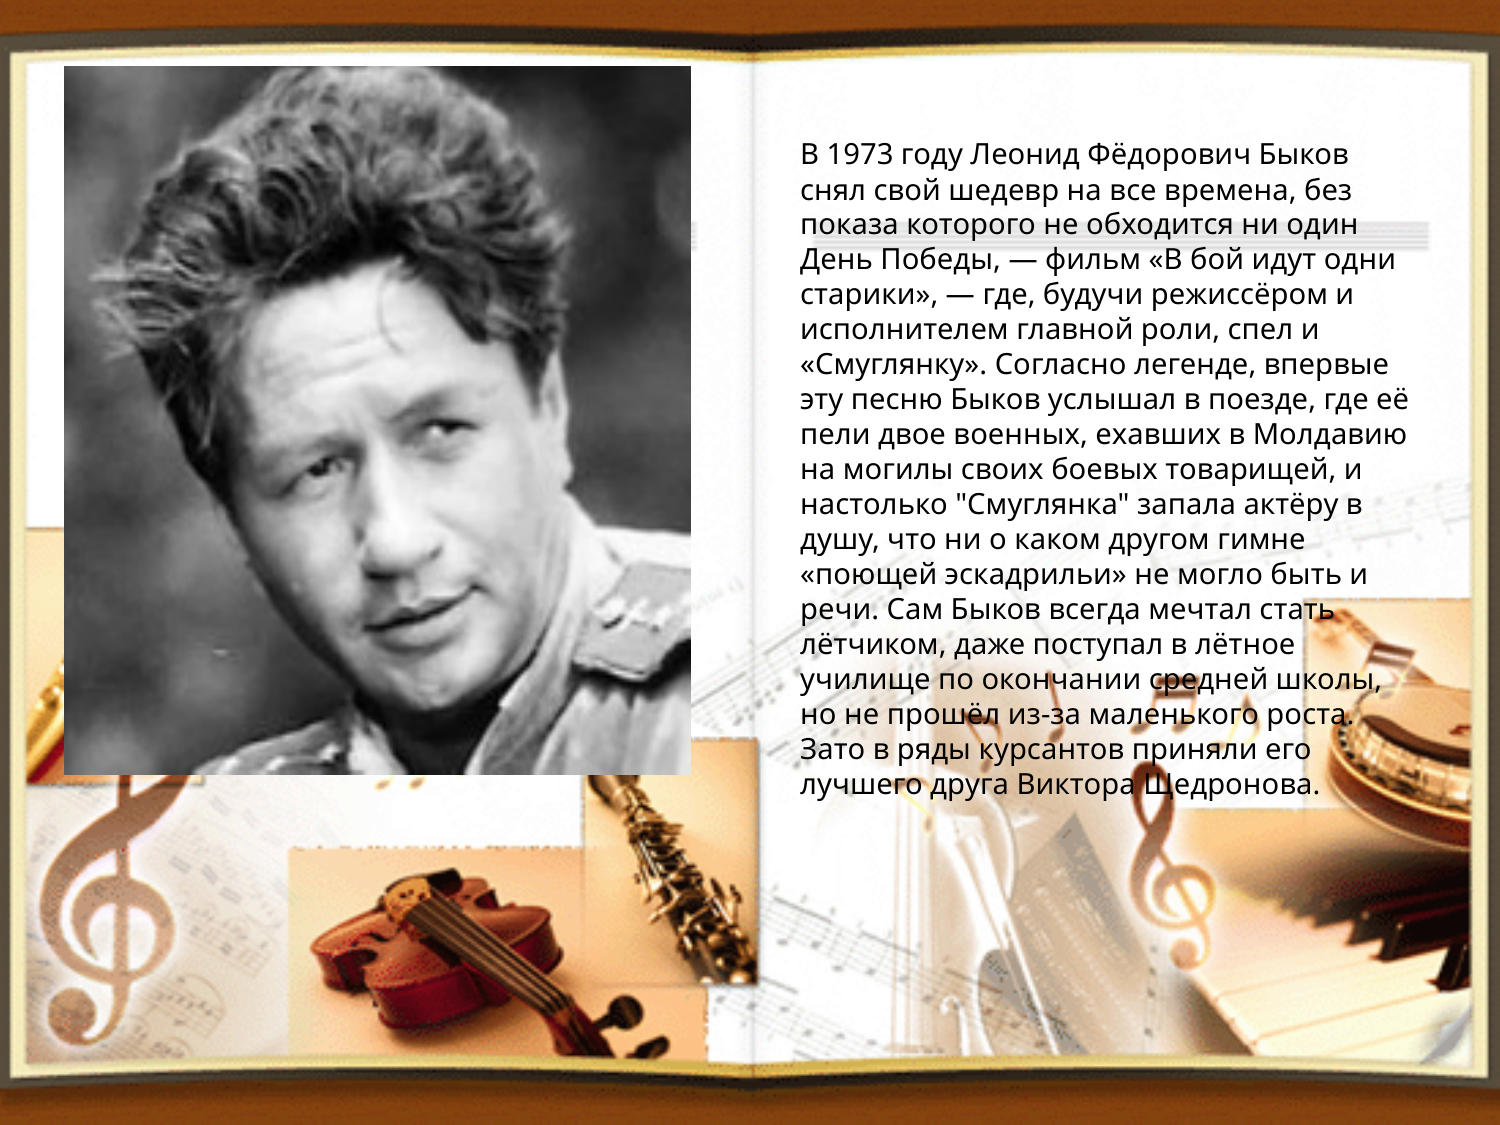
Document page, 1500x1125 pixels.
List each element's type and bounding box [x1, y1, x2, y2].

list [0, 0, 1500, 1125]
picture [64, 66, 692, 776]
